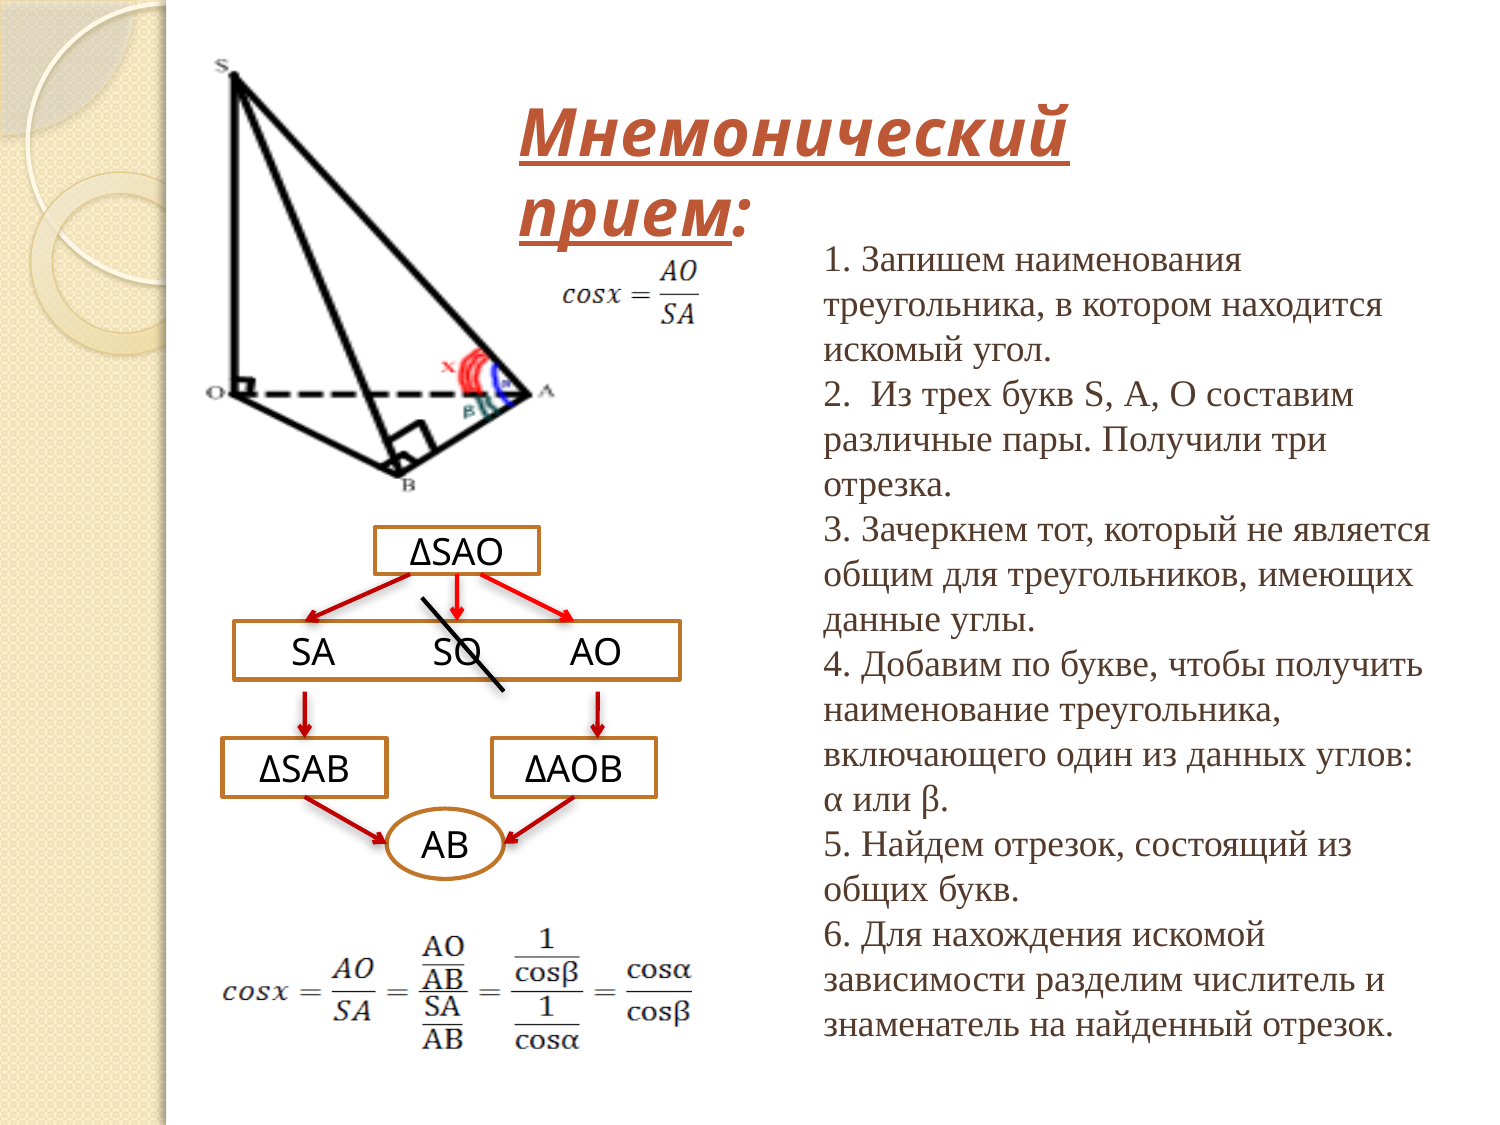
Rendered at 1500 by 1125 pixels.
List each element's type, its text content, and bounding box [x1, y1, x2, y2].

text_box ΔSAO [373, 525, 541, 576]
title 1. Запишем наименования треугольника, в котором находится искомый угол. 2. Из трех букв S, A, O составим различные пары. Получили три отрезка. 3. Зачеркнем тот, который не является общим для треугольников, имеющих данные углы. 4. Добавим по букве, чтобы получить наименование треугольника, включающего один из данных углов: α или β. 5. Найдем отрезок, состоящий из общих букв. 6. Для нахождения искомой зависимости разделим числитель и знаменатель на найденный отрезок. [808, 199, 1454, 1079]
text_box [480, 573, 575, 622]
text_box SA SO AO [232, 619, 408, 682]
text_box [515, 784, 563, 856]
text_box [321, 779, 370, 862]
text_box Мнемонический прием: [593, 81, 1278, 257]
text_box ΔSAB [220, 736, 389, 799]
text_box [304, 573, 411, 622]
picture [175, 46, 699, 505]
text_box AB [386, 806, 504, 882]
text_box ΔAOB [490, 736, 658, 799]
picture [222, 925, 692, 1055]
text_box SA SO AO [517, 619, 682, 682]
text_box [415, 603, 510, 686]
